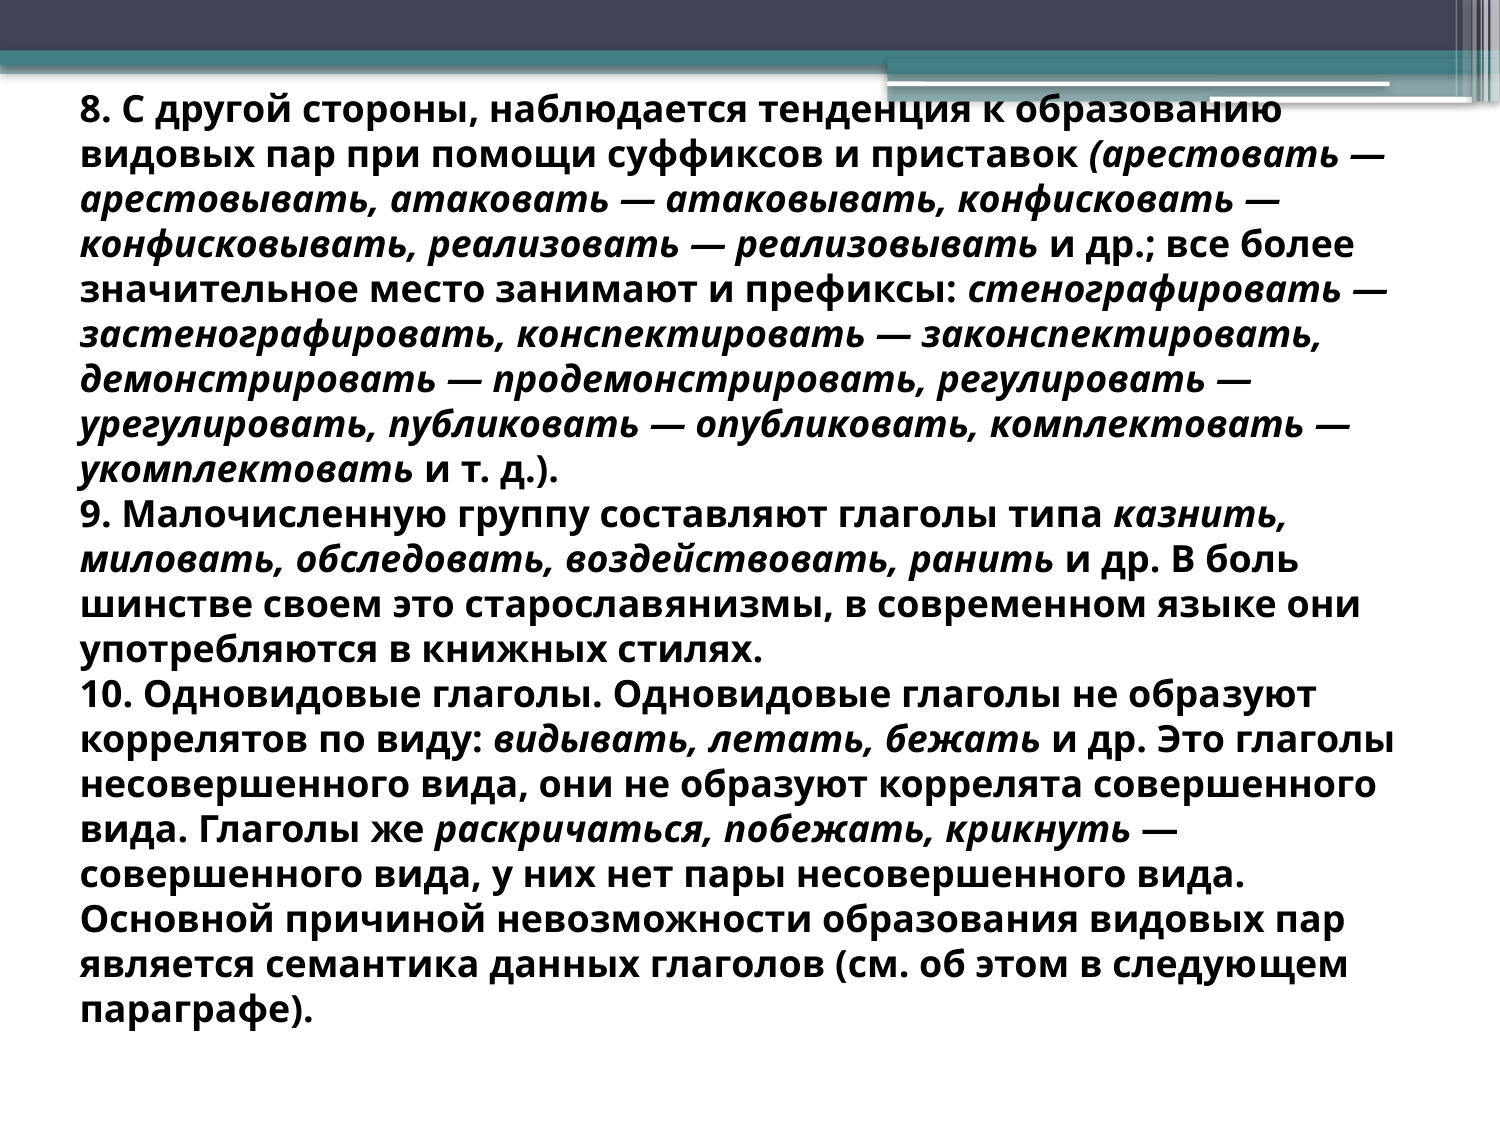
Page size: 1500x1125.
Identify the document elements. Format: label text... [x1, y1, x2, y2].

text_box 8. С другой стороны, наблюдается тенденция к образованию видовых пар при помощи суффиксов и приставок (арестовать — арестовывать, атаковать — атаковывать, конфисковать — конфисковывать, ре­ализовать — реализовывать и др.; все более значительное место занимают и префиксы: стенографировать — застенографи­ровать, конспектировать — законспектировать, демонстриро­вать — продемонстрировать, регулировать — урегулировать, пуб­ликовать — опубликовать, комплектовать — укомплектовать и т. д.). 9. Малочисленную группу составляют глаголы типа казнить, миловать, обследовать, воздействовать, ранить и др. В боль­шинстве своем это старославянизмы, в современном языке они употребляются в книжных стилях. 10. Одновидовые глаголы. Одновидовые глаголы не обра­зуют коррелятов по виду: видывать, летать, бежать и др. Это глаголы несовершенного вида, они не образуют коррелята совершенного вида. Глаголы же раскричаться, побежать, крикнуть — совершенного вида, у них нет пары несовершенного вида. Основной причиной невозможности образования видовых пар является семантика данных глаголов (см. об этом в следую­щем параграфе). [64, 78, 1453, 1038]
